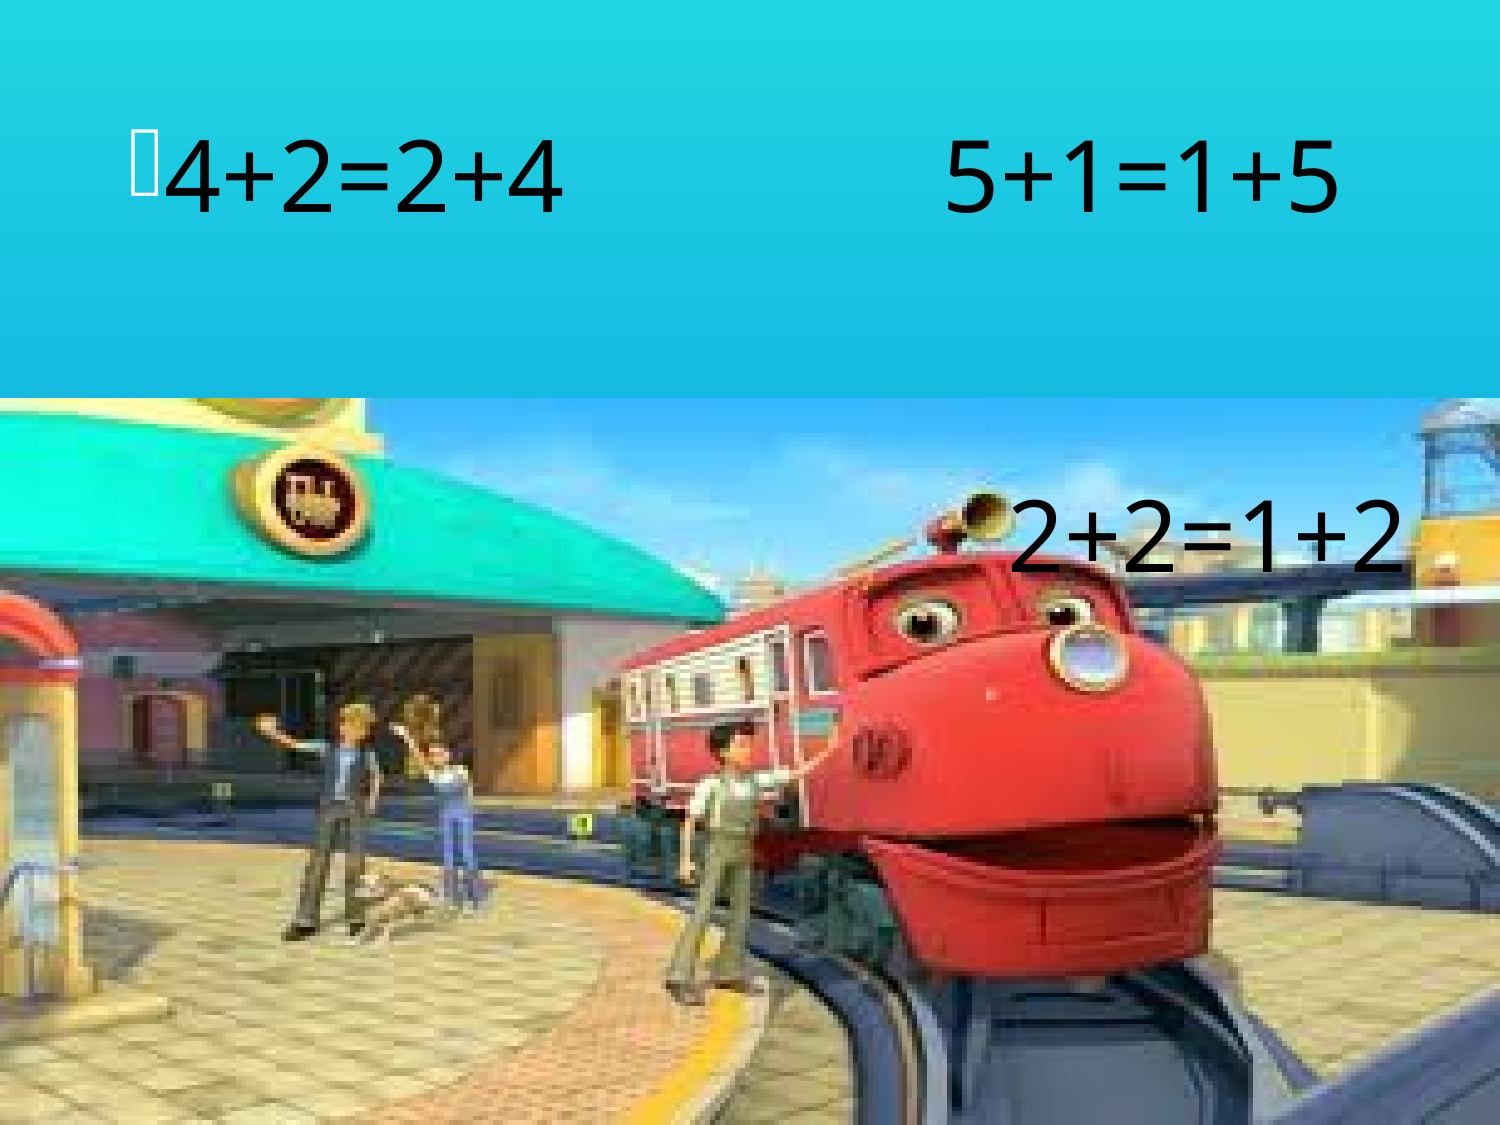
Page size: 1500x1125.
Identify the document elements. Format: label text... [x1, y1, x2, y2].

text_box 5+1=1+5 2+2=1+2 [316, 105, 1500, 398]
picture [0, 398, 1500, 1125]
list 4+2=2+4 6+3=3+6 [0, 105, 316, 398]
